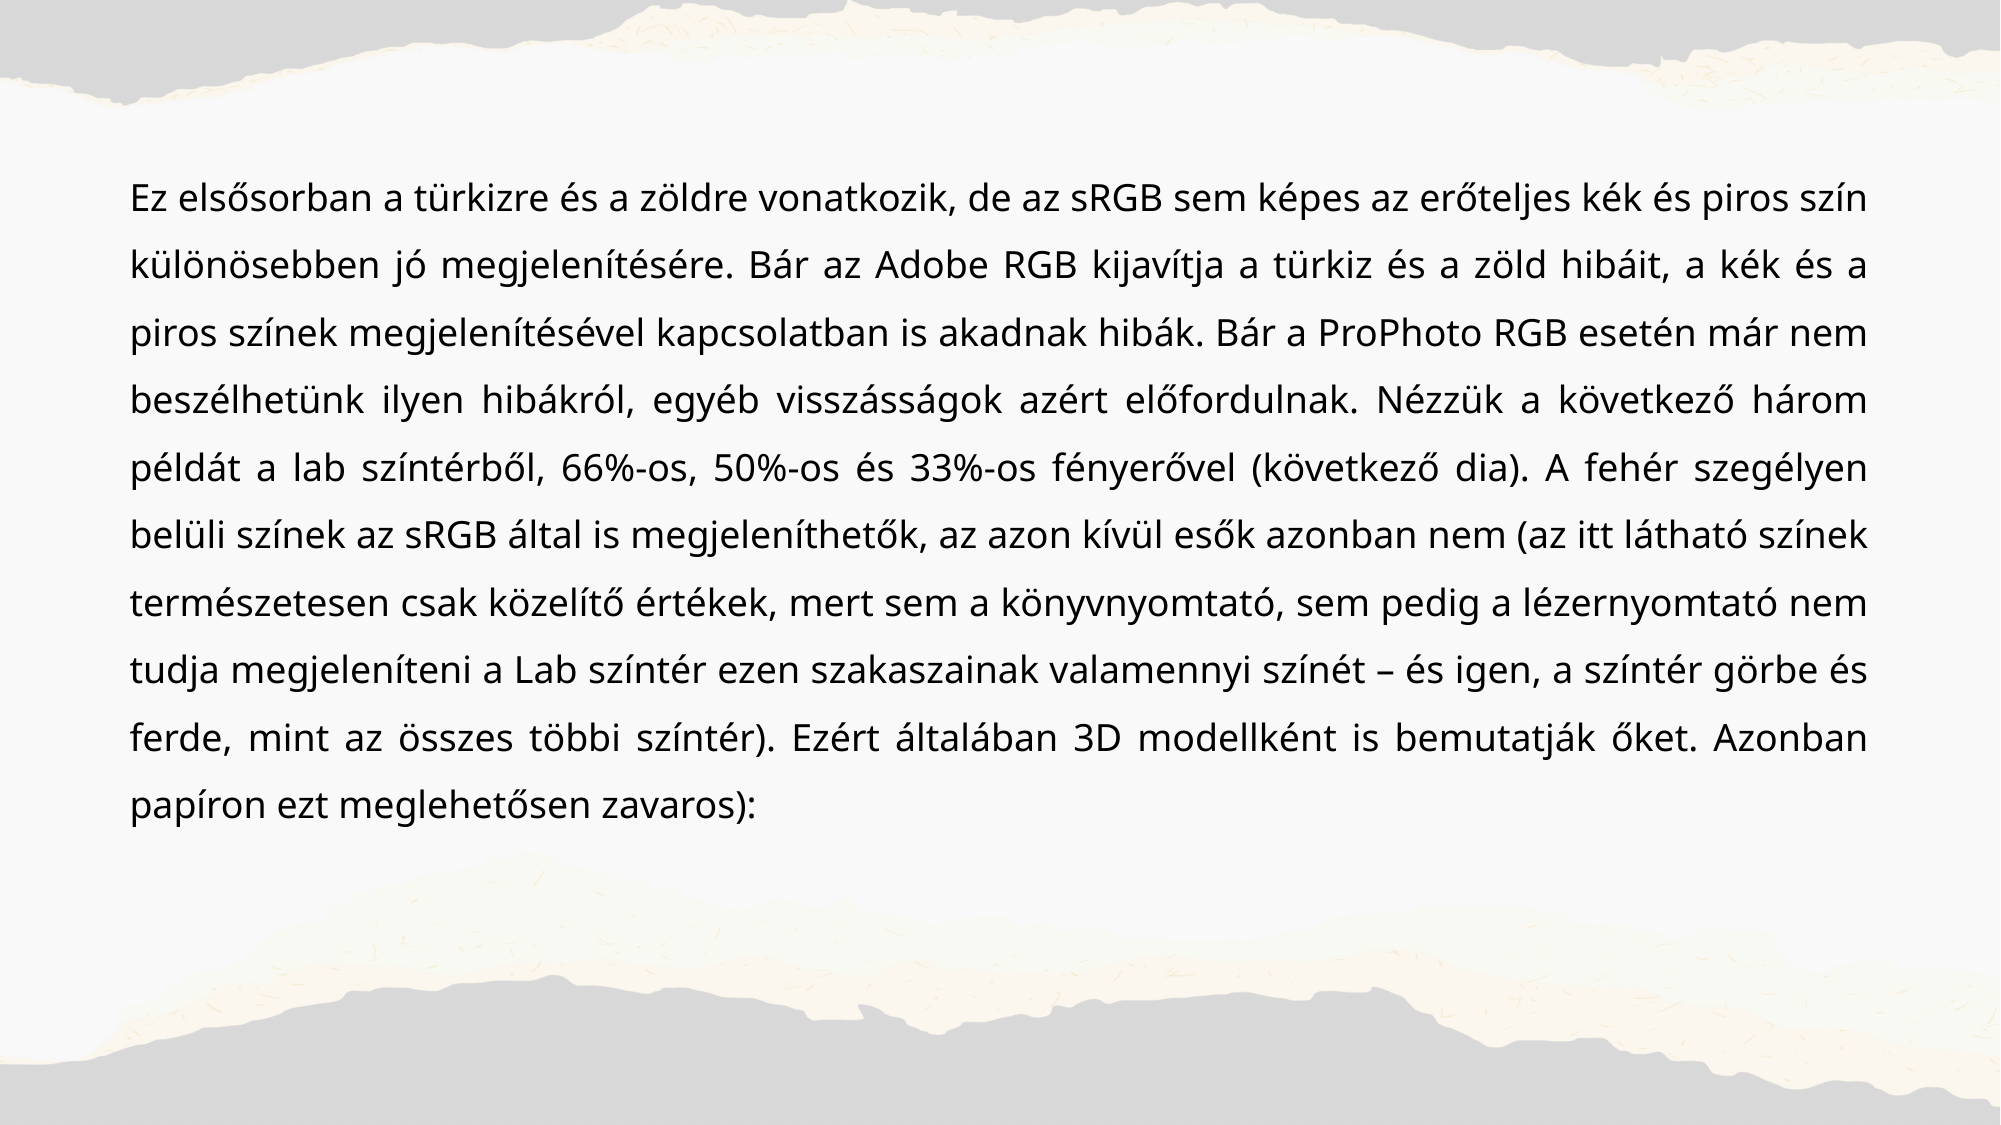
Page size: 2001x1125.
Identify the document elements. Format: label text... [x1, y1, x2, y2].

picture [0, 0, 2001, 1125]
text_box Ez elsősorban a türkizre és a zöldre vonatkozik, de az sRGB sem képes az erőteljes kék és piros szín különösebben jó megjelenítésére. Bár az Adobe RGB kijavítja a türkiz és a zöld hibáit, a kék és a piros színek megjelenítésével kapcsolatban is akadnak hibák. Bár a ProPhoto RGB esetén már nem beszélhetünk ilyen hibákról, egyéb visszásságok azért előfordulnak. Nézzük a következő három példát a lab színtérből, 66%-os, 50%-os és 33%-os fényerővel (következő dia). A fehér szegélyen belüli színek az sRGB által is megjeleníthetők, az azon kívül esők azonban nem (az itt látható színek természetesen csak közelítő értékek, mert sem a könyvnyomtató, sem pedig a lézernyomtató nem tudja megjeleníteni a Lab színtér ezen szakaszainak valamennyi színét – és igen, a színtér görbe és ferde, mint az összes többi színtér). Ezért általában 3D modellként is bemutatják őket. Azonban papíron ezt meglehetősen zavaros): [114, 143, 1885, 834]
